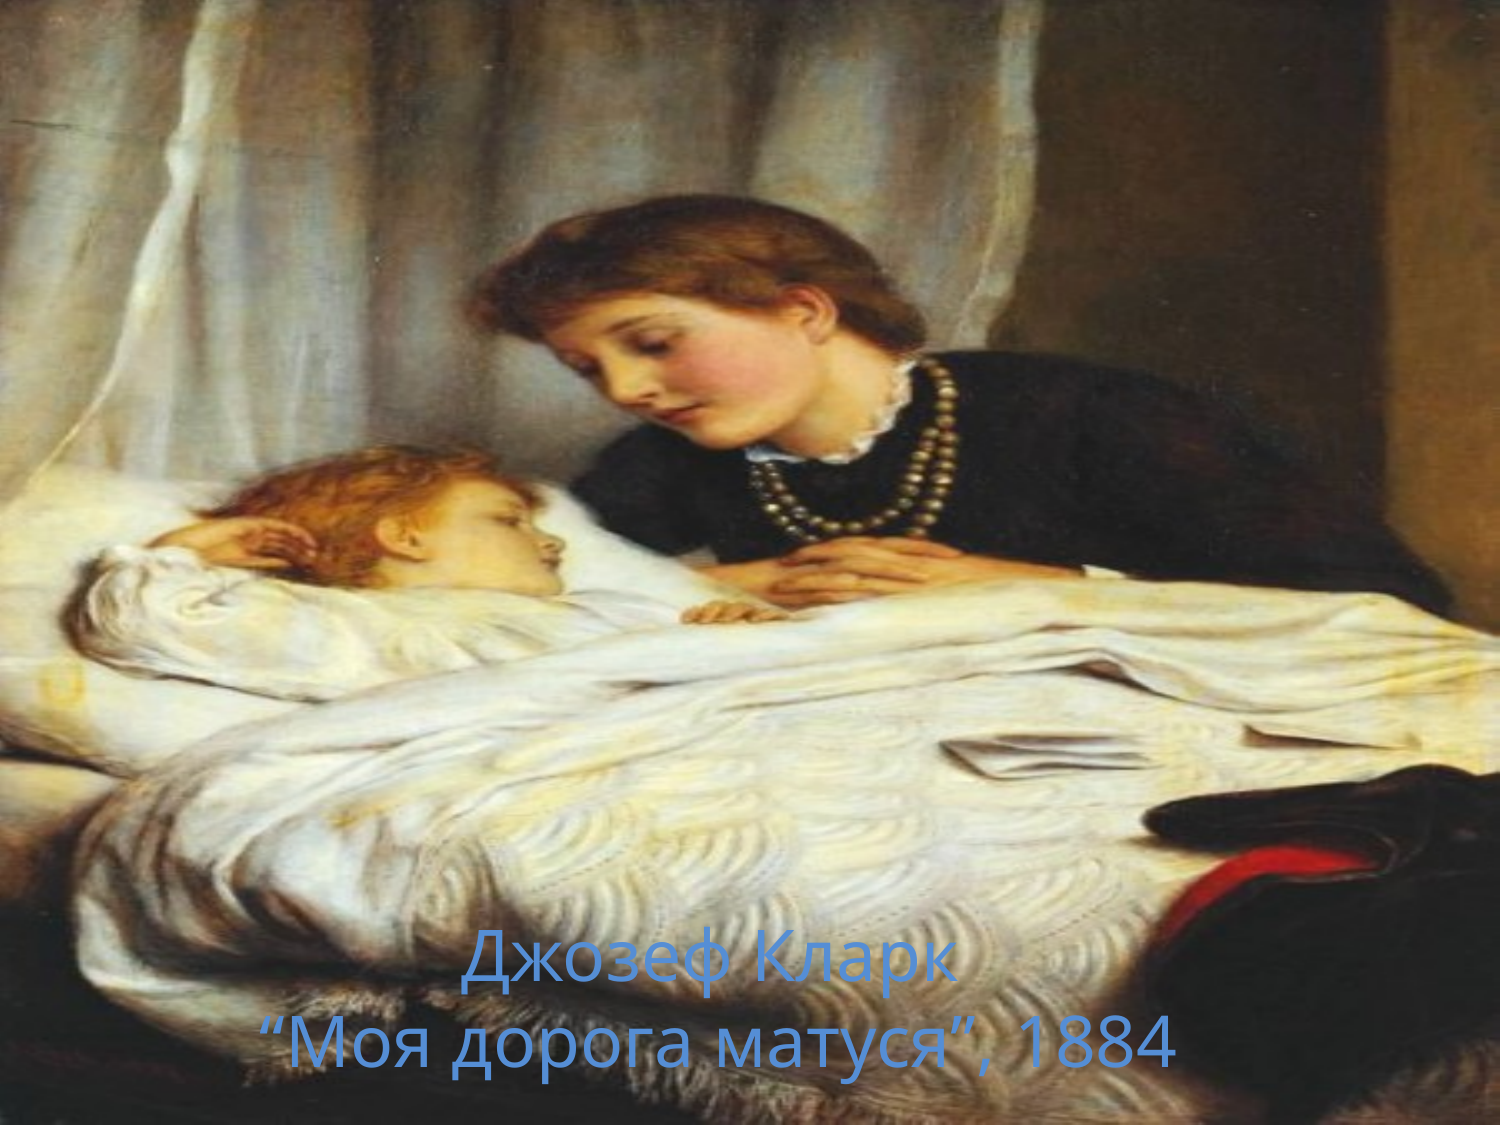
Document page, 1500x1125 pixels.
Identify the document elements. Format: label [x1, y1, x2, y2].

list [0, 0, 1500, 1125]
